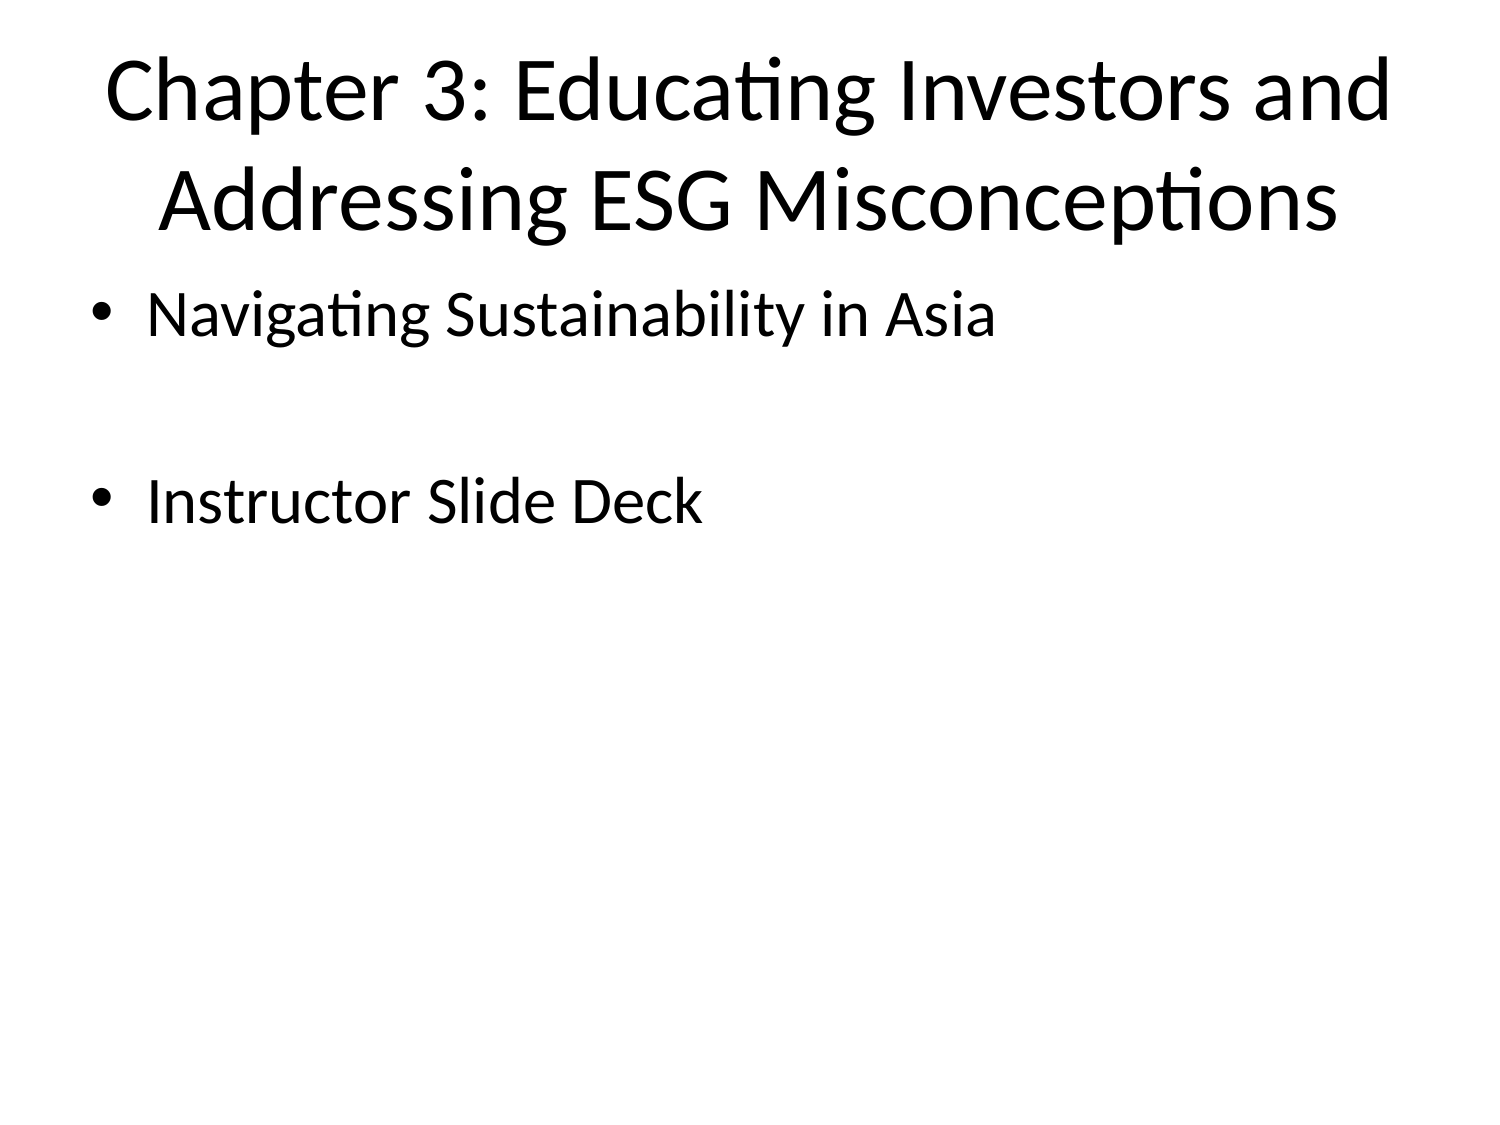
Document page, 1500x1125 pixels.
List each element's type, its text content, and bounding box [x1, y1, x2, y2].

title Chapter 3: Educating Investors and Addressing ESG Misconceptions [75, 45, 1425, 233]
list Navigating Sustainability in Asia Instructor Slide Deck [75, 262, 1425, 1005]
